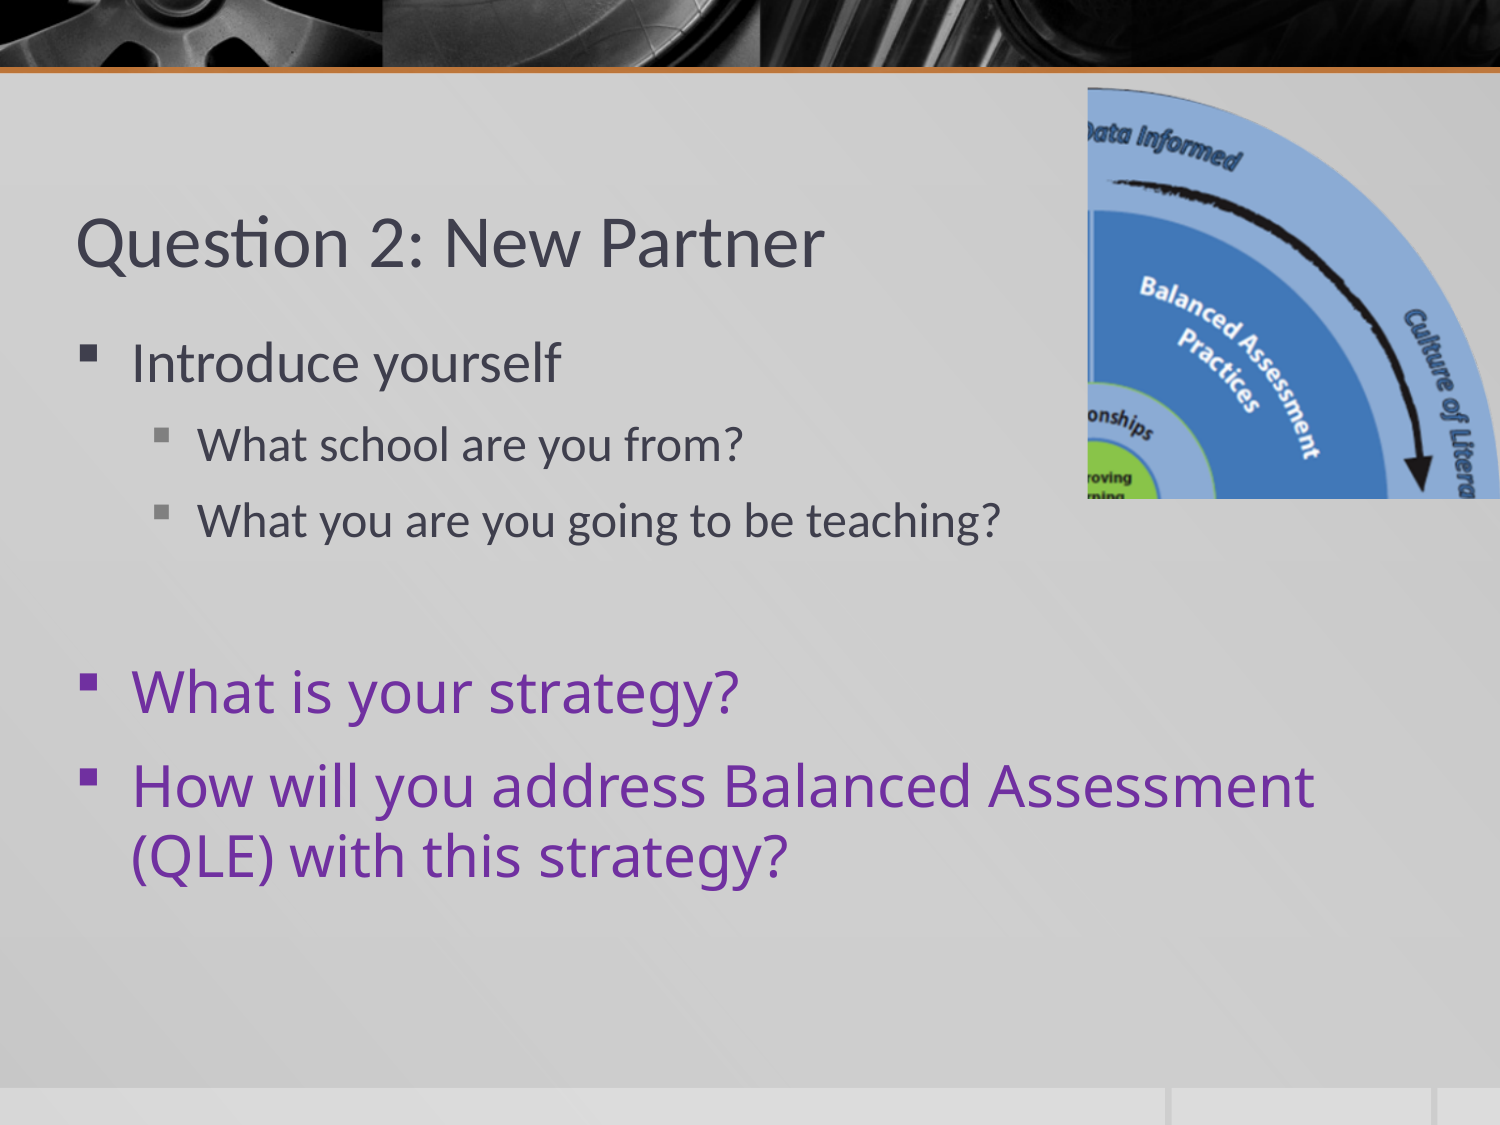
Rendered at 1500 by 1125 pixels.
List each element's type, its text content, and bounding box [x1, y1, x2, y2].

picture [0, 0, 1500, 67]
picture [1087, 87, 1500, 499]
text_box [87, 812, 300, 873]
list Introduce yourself What school are you from? What you are you going to be teaching? What is your strategy? How will you address Balanced Assessment (QLE) with this strategy? [75, 324, 1425, 1005]
title Question 2: New Partner [75, 162, 1083, 313]
